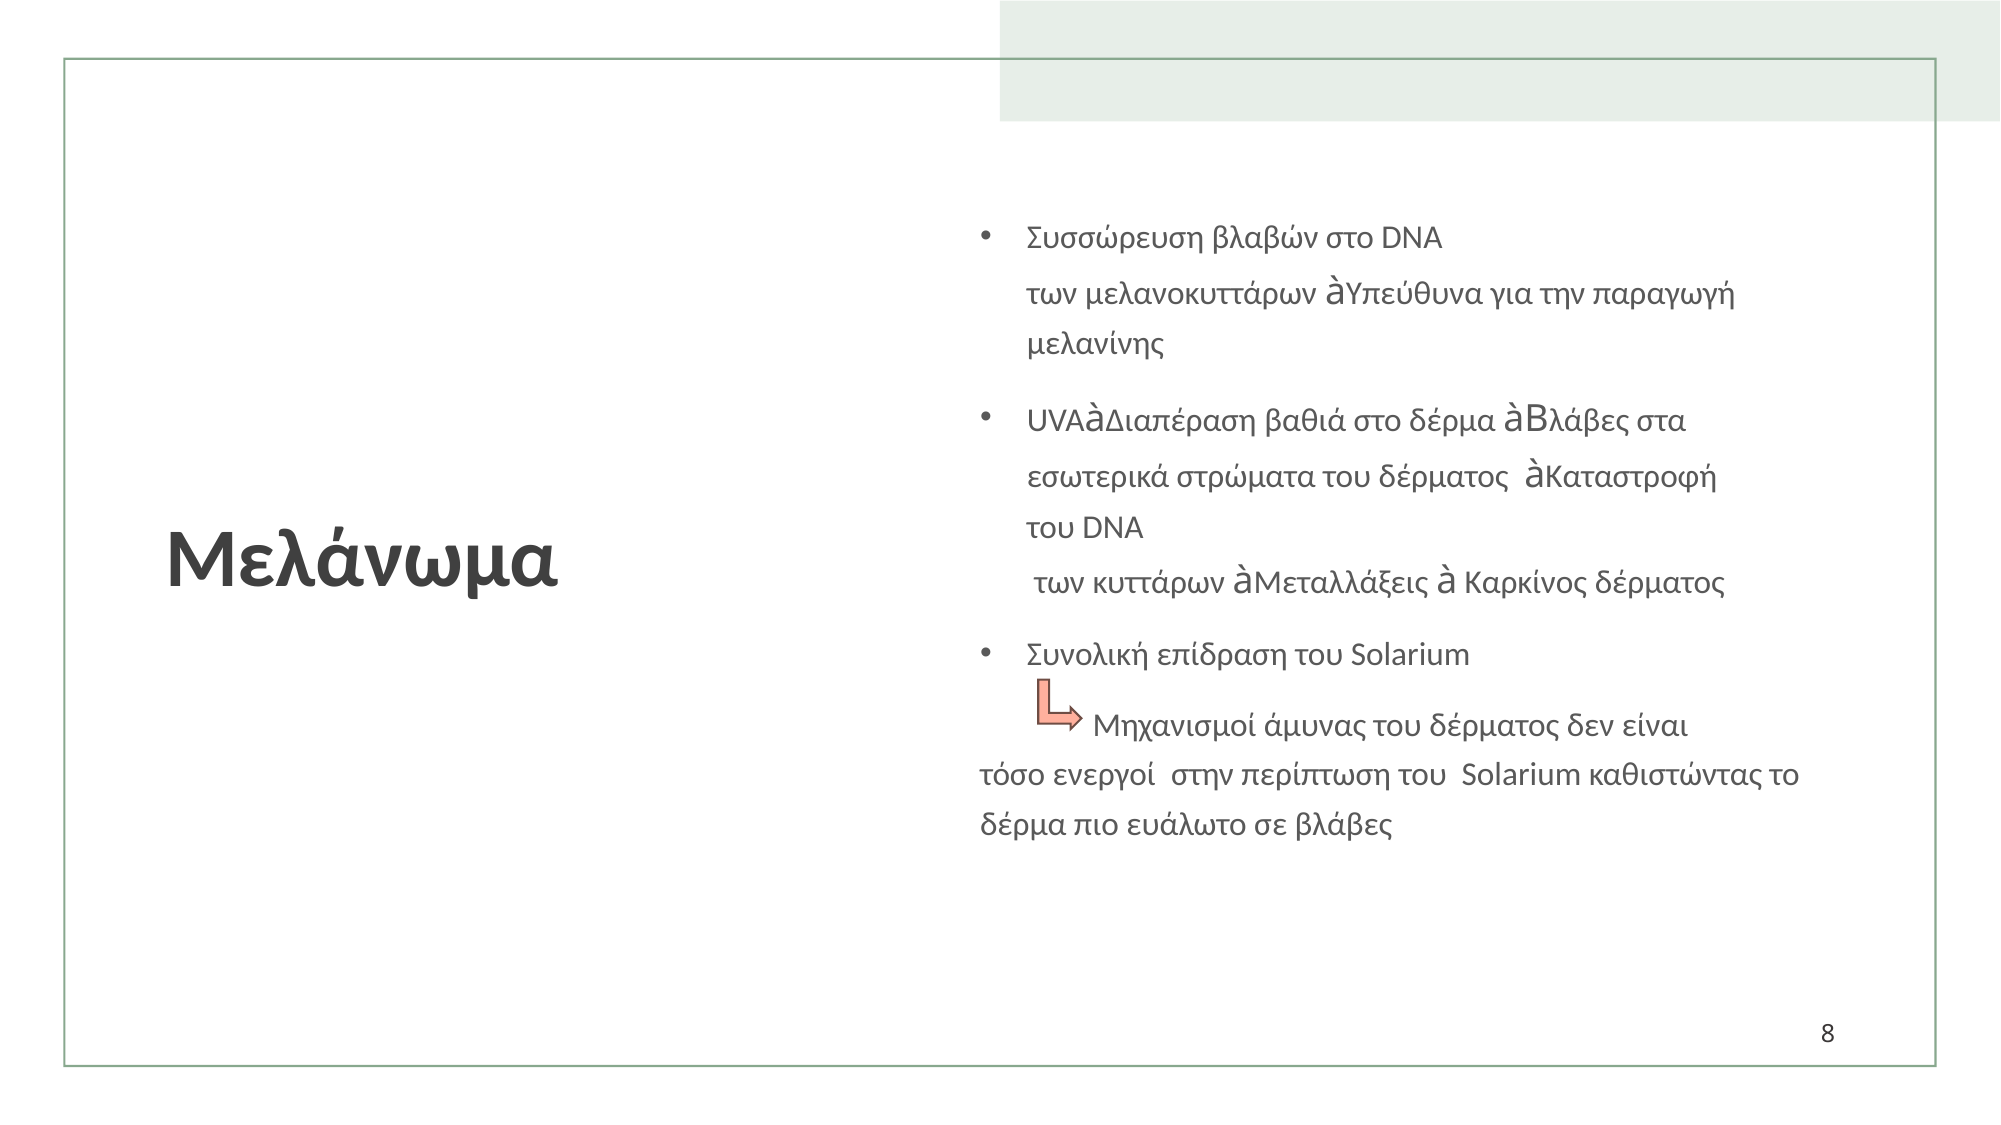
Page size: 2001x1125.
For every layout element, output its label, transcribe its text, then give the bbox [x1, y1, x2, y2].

text_box [1037, 678, 1083, 732]
slide_number 8 [1400, 1004, 1850, 1064]
title Μελάνωμα [150, 144, 825, 975]
list Συσσώρευση βλαβών στο DNA των μελανοκυττάρων àYπεύθυνα για την παραγωγή μελανίνης UVAàΔιαπέραση βαθιά στο δέρμα àΒλάβες στα εσωτερικά στρώματα του δέρματος àΚαταστροφή του DNA των κυττάρων àMεταλλάξεις à Καρκίνος δέρματος Συνολική επίδραση του Solarium Μηχανισμοί άμυνας του δέρματος δεν είναι τόσο ενεργοί στην περίπτωση του Solarium καθιστώντας το δέρμα πιο ευάλωτο σε βλάβες [965, 198, 1835, 927]
